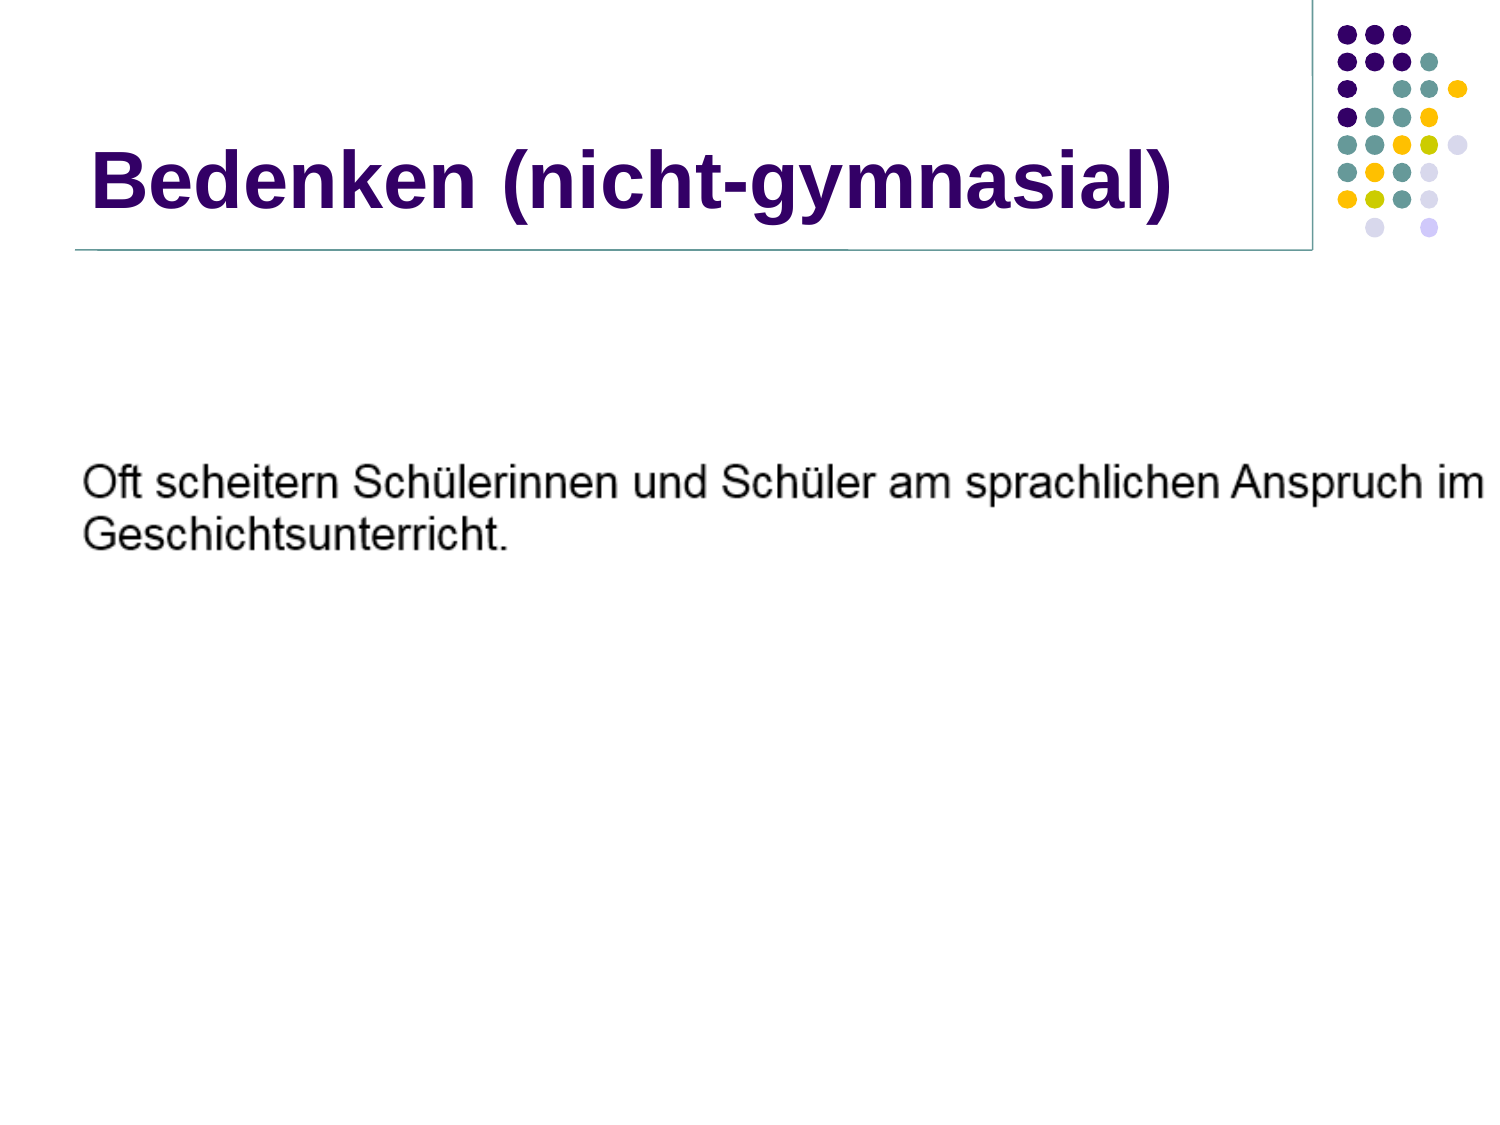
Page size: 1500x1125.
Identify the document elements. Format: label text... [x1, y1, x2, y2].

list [74, 450, 1500, 572]
title Bedenken (nicht-gymnasial) [75, 20, 1313, 233]
